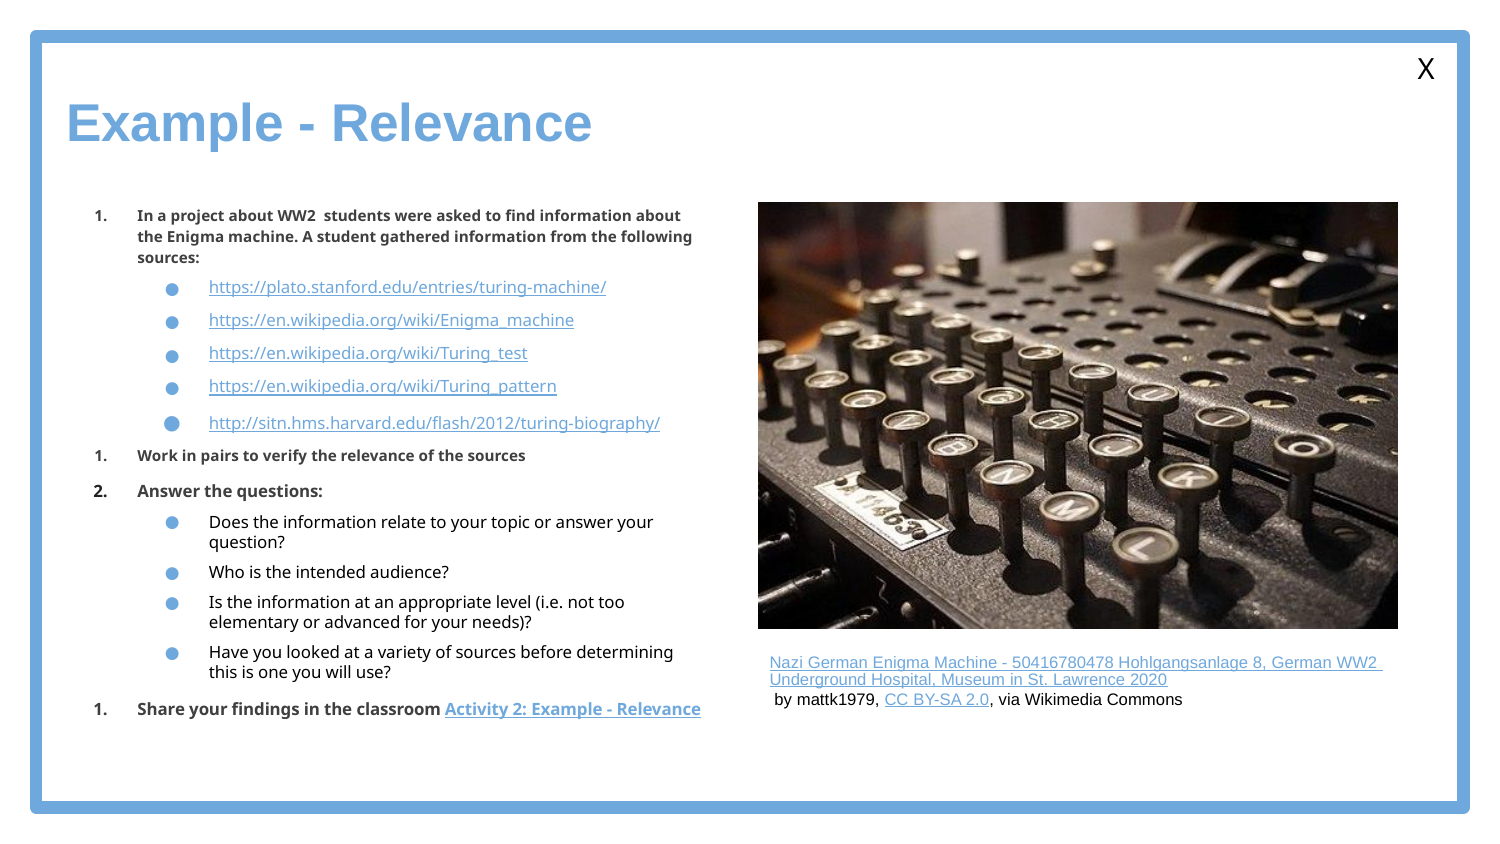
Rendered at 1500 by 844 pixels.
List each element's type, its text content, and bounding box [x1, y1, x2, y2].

title Example - Relevance [51, 72, 1449, 167]
picture [758, 202, 1398, 629]
list In a project about WW2 students were asked to find information about the Enigma machine. A student gathered information from the following sources: https://plato.stanford.edu/entries/turing-machine/ https://en.wikipedia.org/wiki/Enigma_machine https://en.wikipedia.org/wiki/Turing_test https://en.wikipedia.org/wiki/Turing_pattern http://sitn.hms.harvard.edu/flash/2012/turing-biography/ Work in pairs to verify the relevance of the sources Answer the questions: Does the information relate to your topic or answer your question? Who is the intended audience? Is the information at an appropriate level (i.e. not too elementary or advanced for your needs)? Have you looked at a variety of sources before determining this is one you will use? Share your findings in the classroom Activity 2: Example - Relevance [51, 189, 719, 750]
text_box X [1402, 34, 1451, 100]
text_box Nazi German Enigma Machine - 50416780478 Hohlgangsanlage 8, German WW2 Underground Hospital, Museum in St. Lawrence 2020 by mattk1979, CC BY-SA 2.0, via Wikimedia Commons [754, 637, 1401, 708]
text_box [36, 36, 1464, 808]
